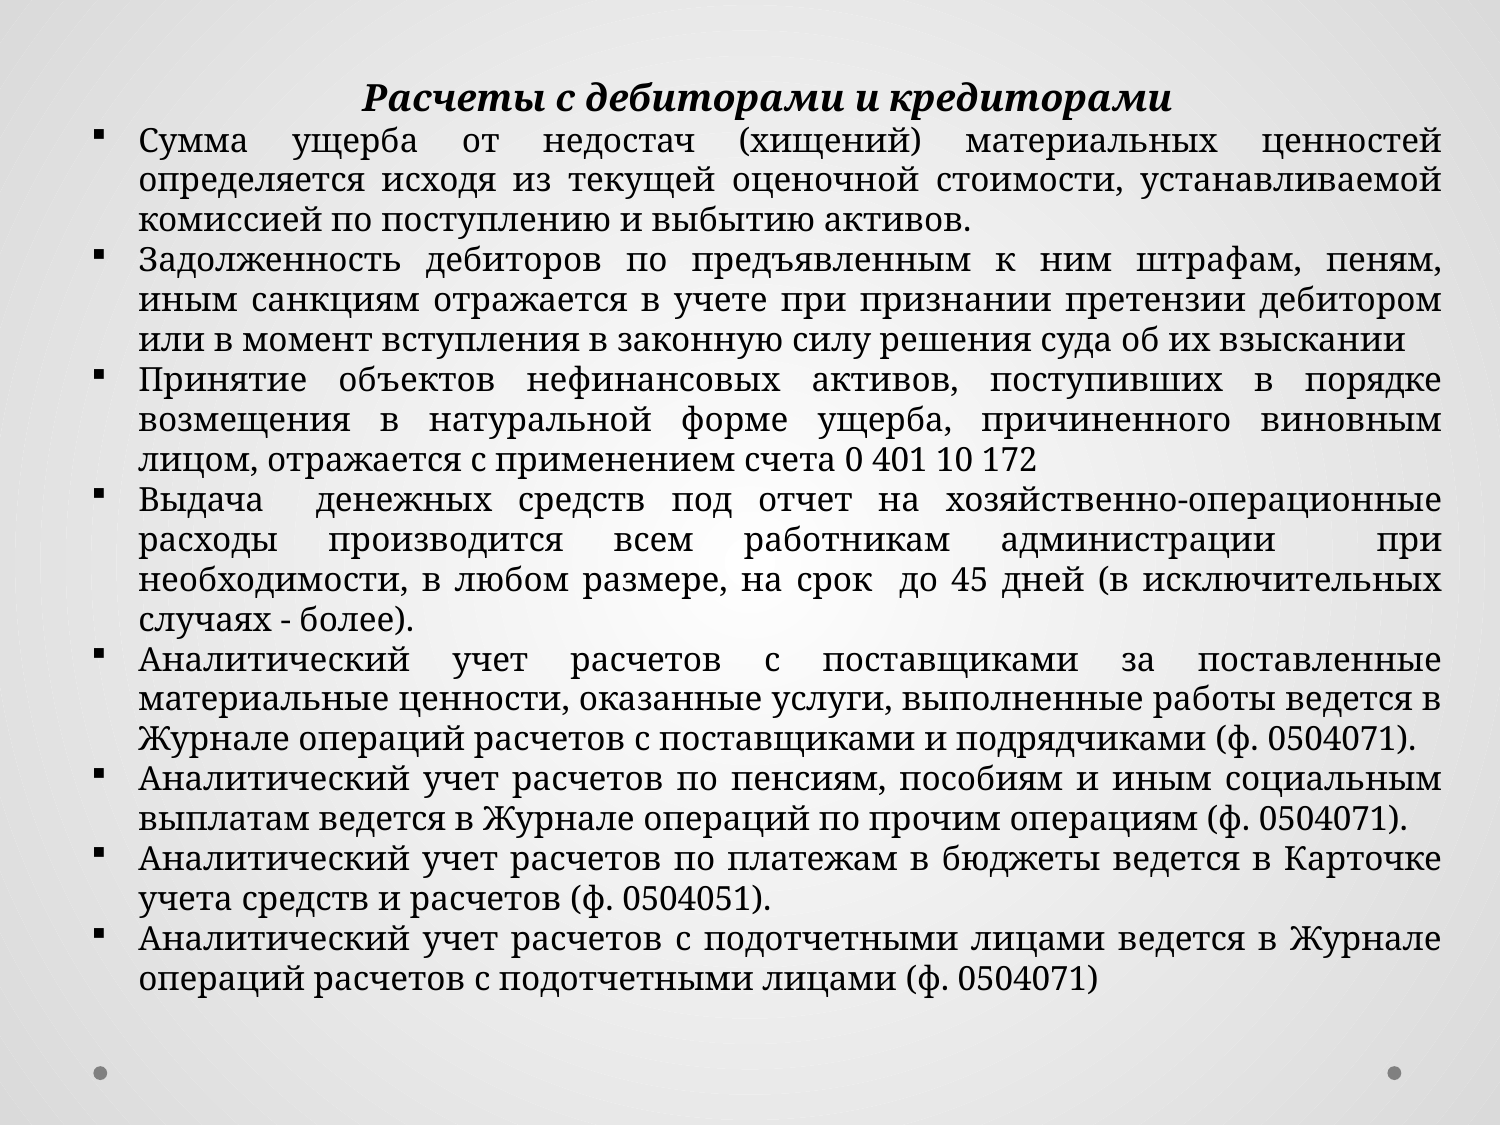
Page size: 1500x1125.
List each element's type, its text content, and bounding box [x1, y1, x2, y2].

text_box Расчеты с дебиторами и кредиторами Сумма ущерба от недостач (хищений) материальных ценностей определяется исходя из текущей оценочной стоимости, устанавливаемой комиссией по поступлению и выбытию активов. Задолженность дебиторов по предъявленным к ним штрафам, пеням, иным санкциям отражается в учете при признании претензии дебитором или в момент вступления в законную силу решения суда об их взыскании Принятие объектов нефинансовых активов, поступивших в порядке возмещения в натуральной форме ущерба, причиненного виновным лицом, отражается с применением счета 0 401 10 172 Выдача денежных средств под отчет на хозяйственно-операционные расходы производится всем работникам администрации при необходимости, в любом размере, на срок до 45 дней (в исключительных случаях - более). Аналитический учет расчетов с поставщиками за поставленные материальные ценности, оказанные услуги, выполненные работы ведется в Журнале операций расчетов с поставщиками и подрядчиками (ф. 0504071). Аналитический учет расчетов по пенсиям, пособиям и иным социальным выплатам ведется в Журнале операций по прочим операциям (ф. 0504071). Аналитический учет расчетов по платежам в бюджеты ведется в Карточке учета средств и расчетов (ф. 0504051). Аналитический учет расчетов с подотчетными лицами ведется в Журнале операций расчетов с подотчетными лицами (ф. 0504071) [76, 66, 1459, 1005]
